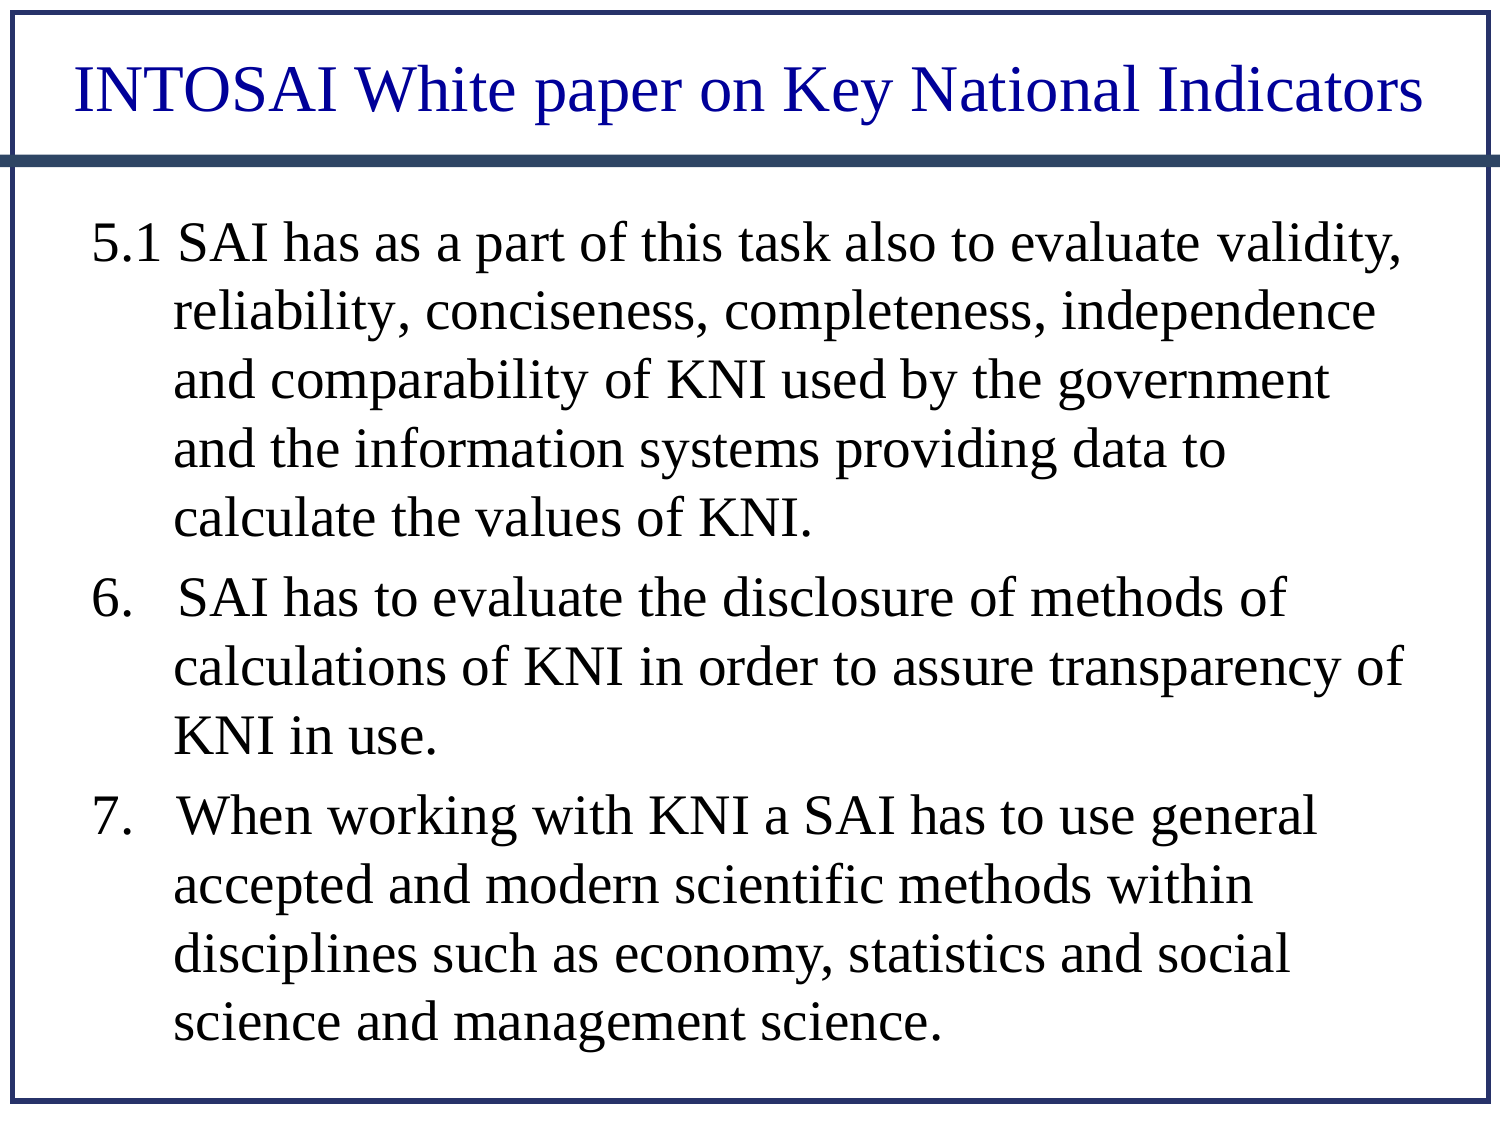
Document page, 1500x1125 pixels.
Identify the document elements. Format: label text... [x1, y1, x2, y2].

text_box [12, 12, 1489, 160]
text_box [12, 161, 1489, 1101]
title INTOSAI White paper on Key National Indicators [0, 8, 1500, 160]
